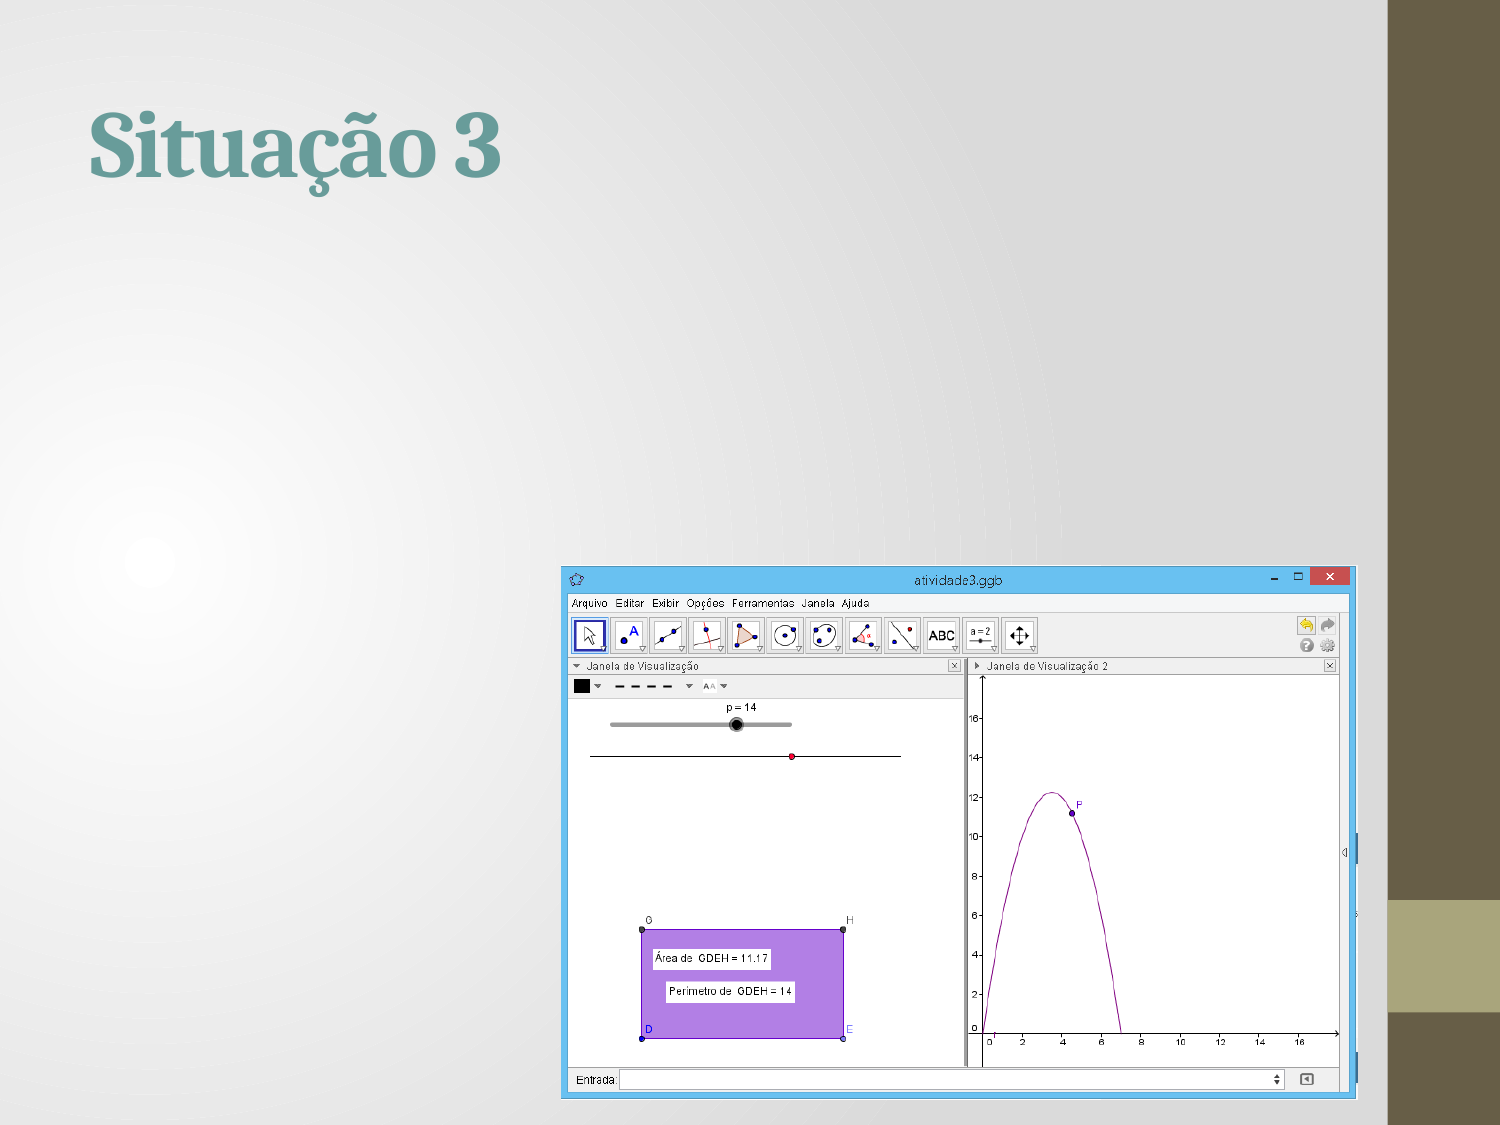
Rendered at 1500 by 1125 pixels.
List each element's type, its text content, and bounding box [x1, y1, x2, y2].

title Situação 3 [75, 45, 1325, 233]
picture [560, 564, 1358, 1101]
